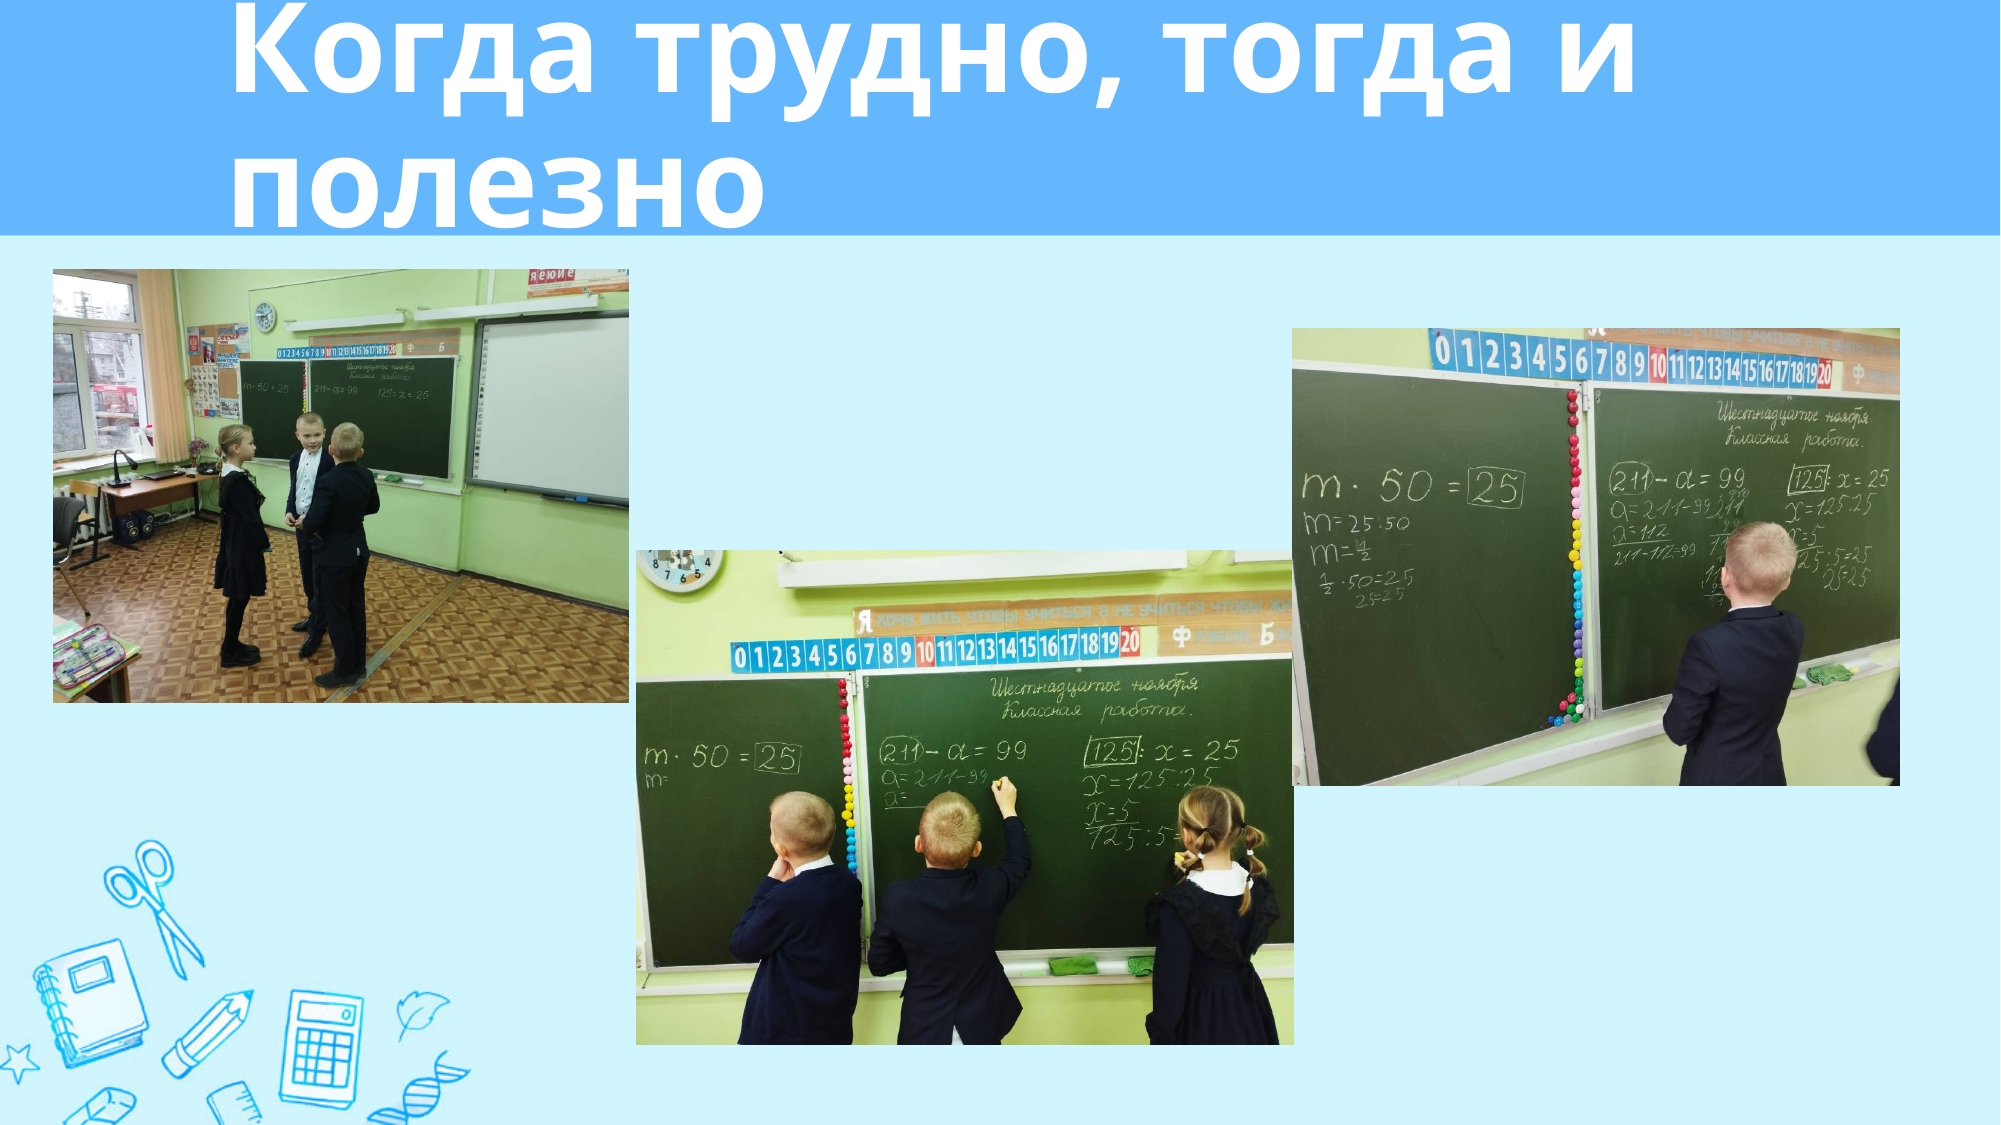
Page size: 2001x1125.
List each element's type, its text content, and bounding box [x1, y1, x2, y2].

picture [0, 0, 2001, 1125]
title Когда трудно, тогда и полезно [210, 10, 1907, 228]
